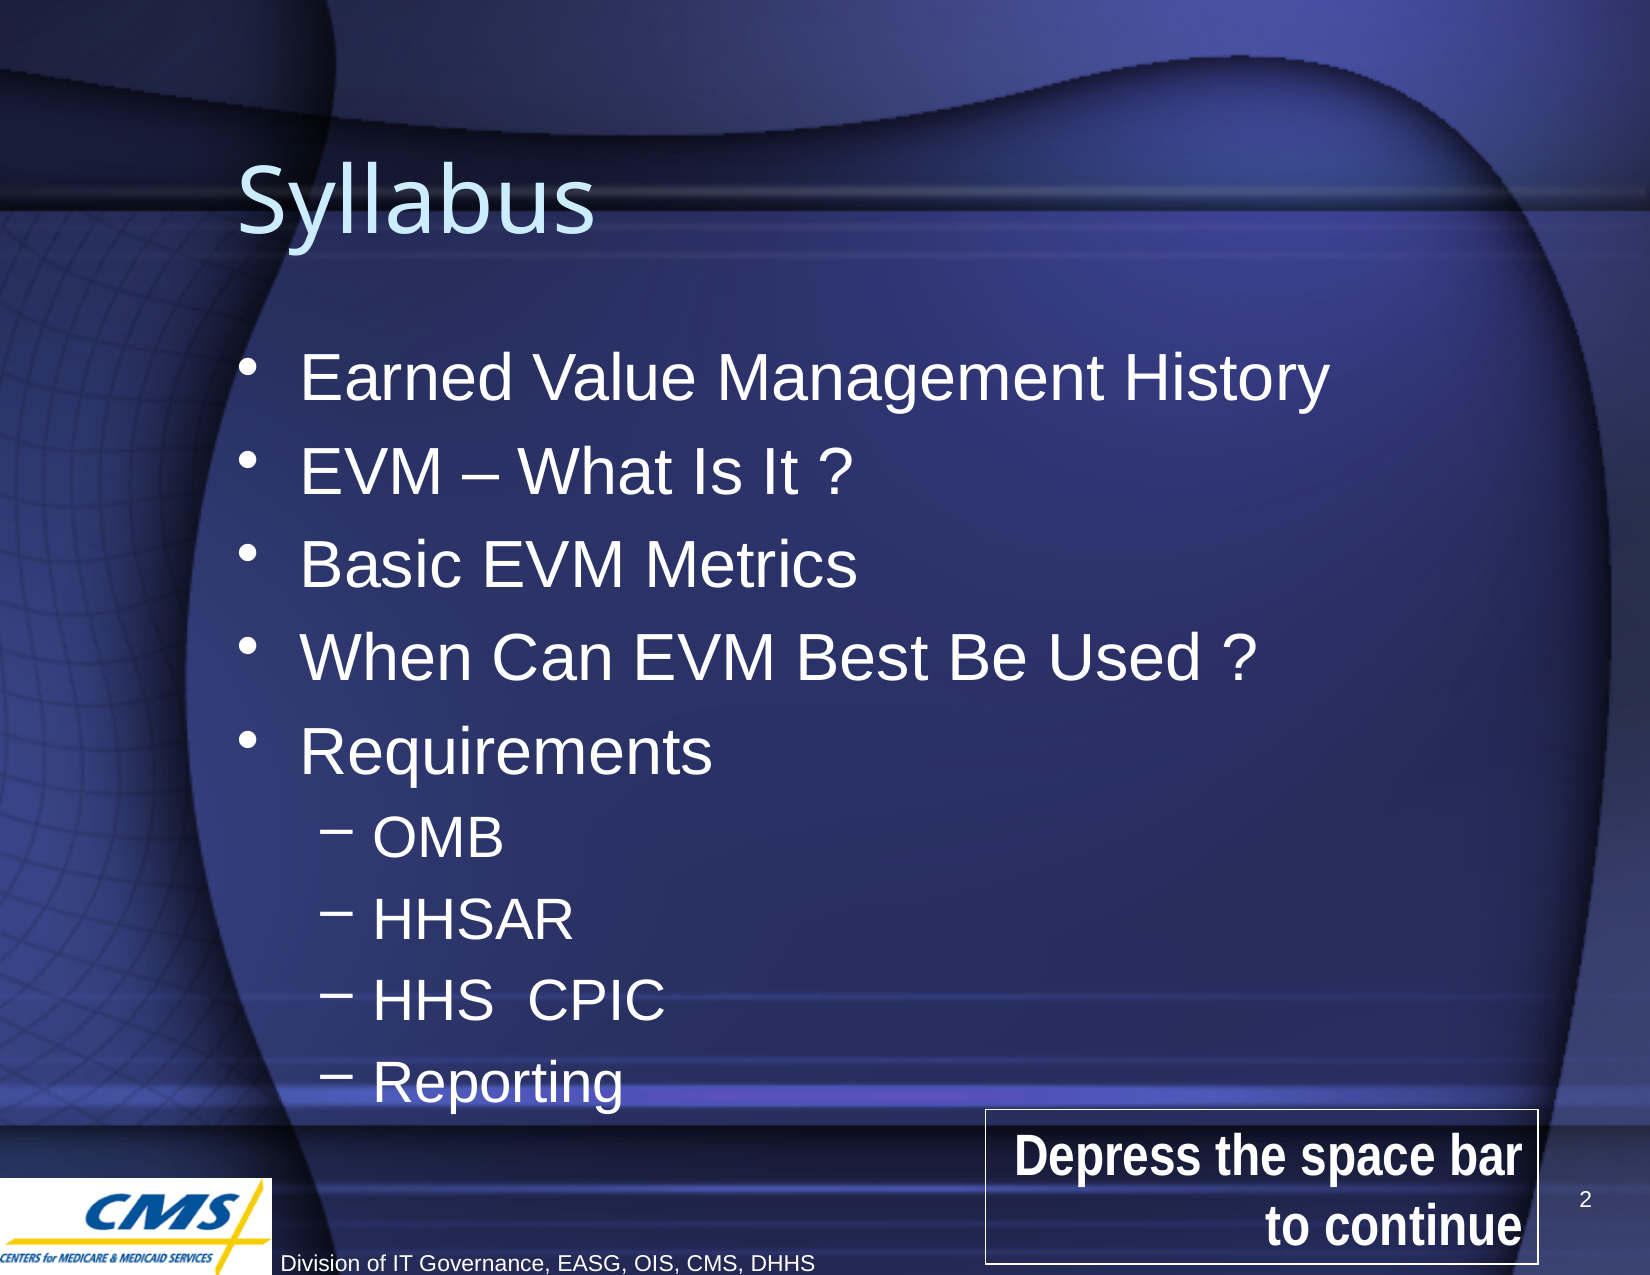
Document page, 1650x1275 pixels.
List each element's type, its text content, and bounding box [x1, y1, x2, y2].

slide_number 2 [1538, 1175, 1610, 1247]
picture [0, 0, 1650, 1275]
title Syllabus [220, 111, 1609, 282]
list Earned Value Management History EVM – What Is It ? Basic EVM Metrics When Can EVM Best Be Used ? Requirements OMB HHSAR HHS CPIC Reporting [220, 325, 1609, 1162]
text_box Depress the space bar to continue [985, 1109, 1538, 1265]
